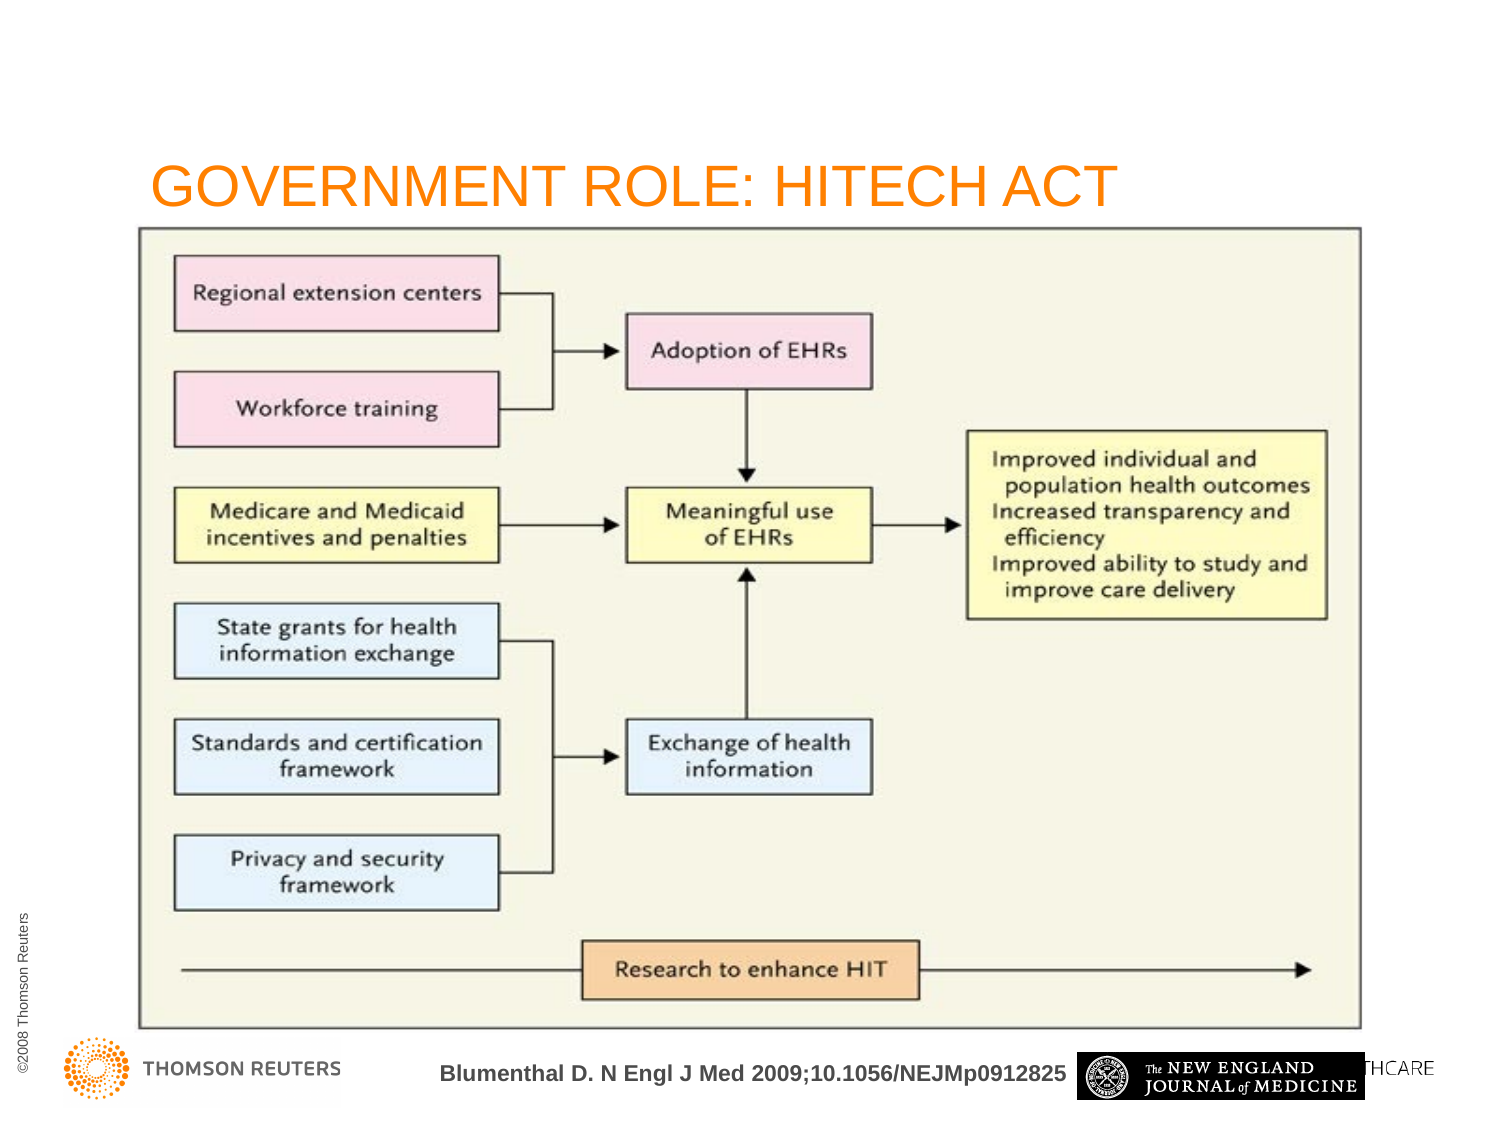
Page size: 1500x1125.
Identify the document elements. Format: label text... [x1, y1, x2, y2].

picture [63, 1037, 341, 1108]
picture [131, 221, 1363, 1034]
picture [1076, 1051, 1434, 1101]
title GOVERNMENT ROLE: HITECH ACT [150, 80, 1360, 219]
text_box Blumenthal D. N Engl J Med 2009;10.1056/NEJMp0912825 [439, 1060, 1071, 1088]
